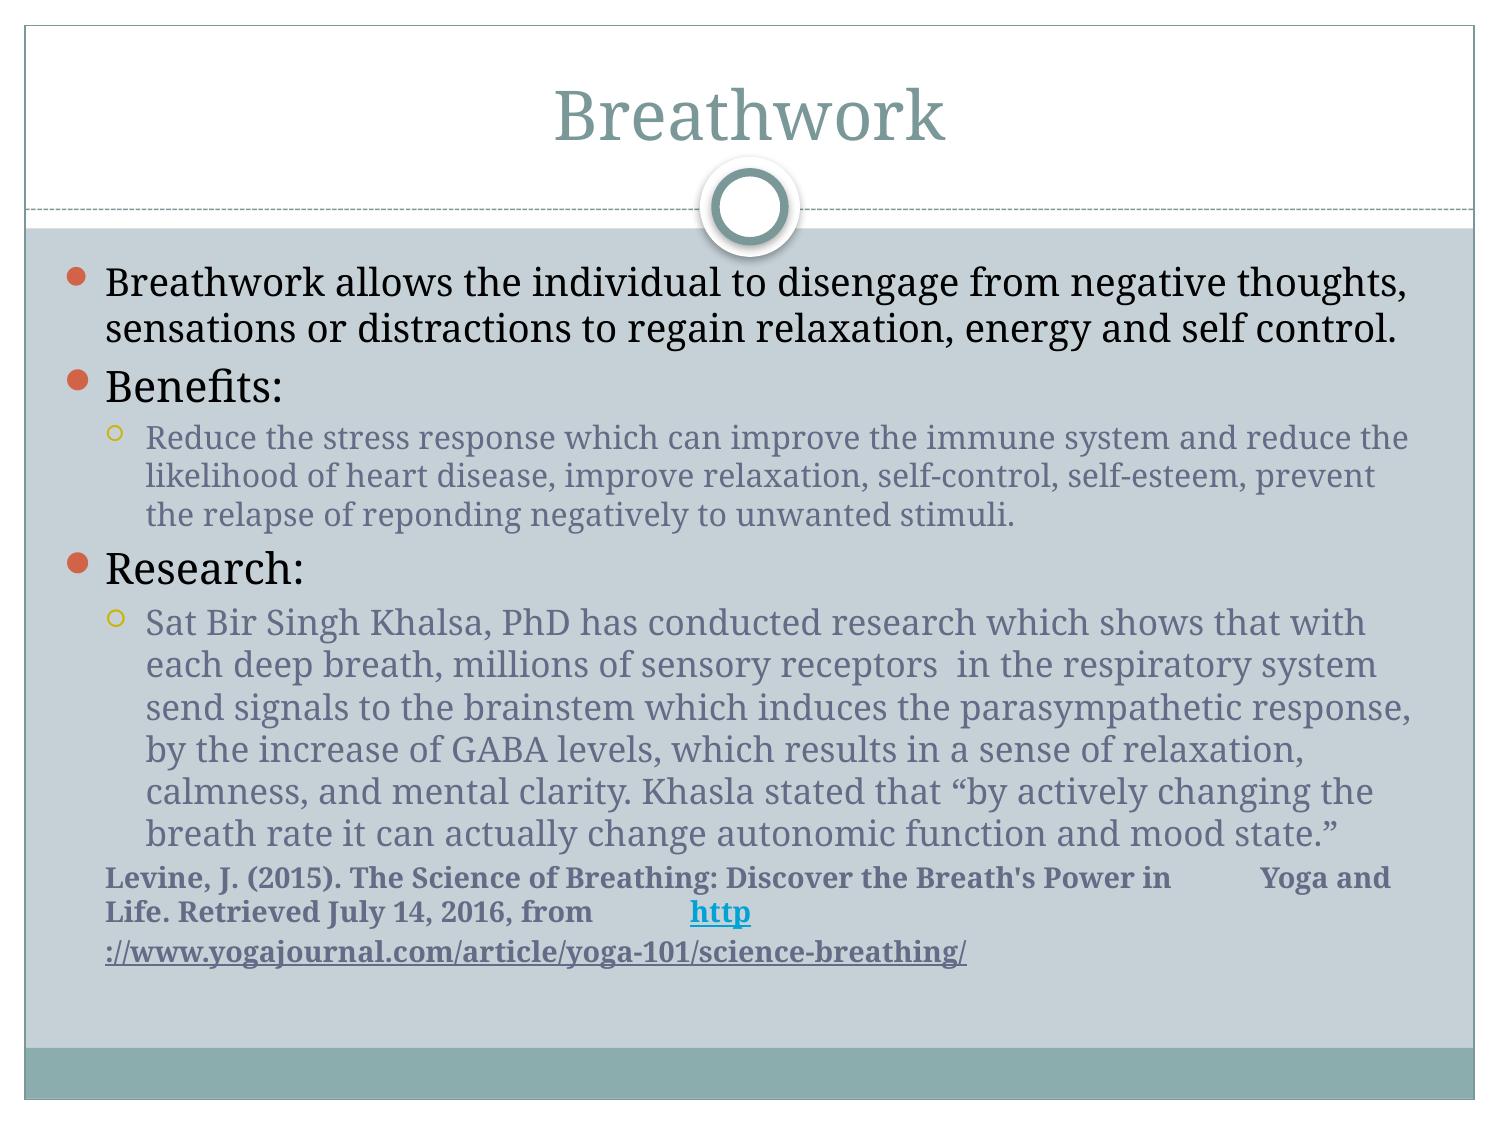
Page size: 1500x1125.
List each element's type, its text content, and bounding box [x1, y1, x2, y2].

list Breathwork allows the individual to disengage from negative thoughts, sensations or distractions to regain relaxation, energy and self control. Benefits: Reduce the stress response which can improve the immune system and reduce the likelihood of heart disease, improve relaxation, self-control, self-esteem, prevent the relapse of reponding negatively to unwanted stimuli. Research: Sat Bir Singh Khalsa, PhD has conducted research which shows that with each deep breath, millions of sensory receptors in the respiratory system send signals to the brainstem which induces the parasympathetic response, by the increase of GABA levels, which results in a sense of relaxation, calmness, and mental clarity. Khasla stated that “by actively changing the breath rate it can actually change autonomic function and mood state.” Levine, J. (2015). The Science of Breathing: Discover the Breath's Power in Yoga and Life. Retrieved July 14, 2016, from http://www.yogajournal.com/article/yoga-101/science-breathing/ [49, 250, 1445, 1001]
title Breathwork [49, 37, 1450, 162]
